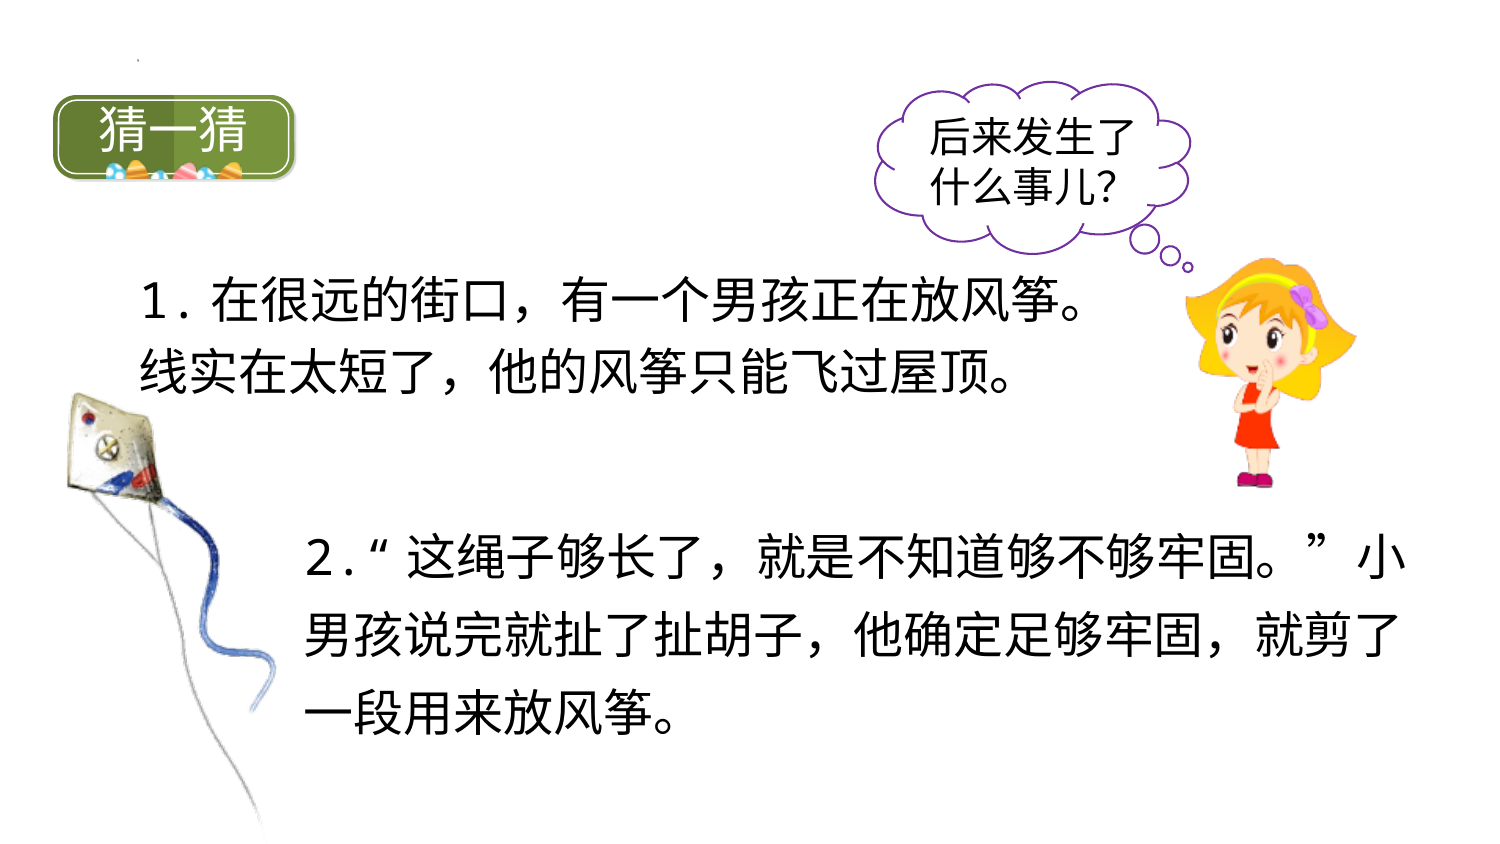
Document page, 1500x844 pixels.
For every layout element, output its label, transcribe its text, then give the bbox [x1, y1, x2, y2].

picture [66, 392, 278, 844]
text_box 2.“这绳子够长了，就是不知道够不够牢固。”小男孩说完就扯了扯胡子，他确定足够牢固，就剪了一段用来放风筝。 [289, 500, 1431, 749]
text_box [53, 91, 295, 179]
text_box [876, 79, 1388, 496]
text_box 1.在很远的街口，有一个男孩正在放风筝。线实在太短了，他的风筝只能飞过屋顶。 [123, 249, 876, 409]
